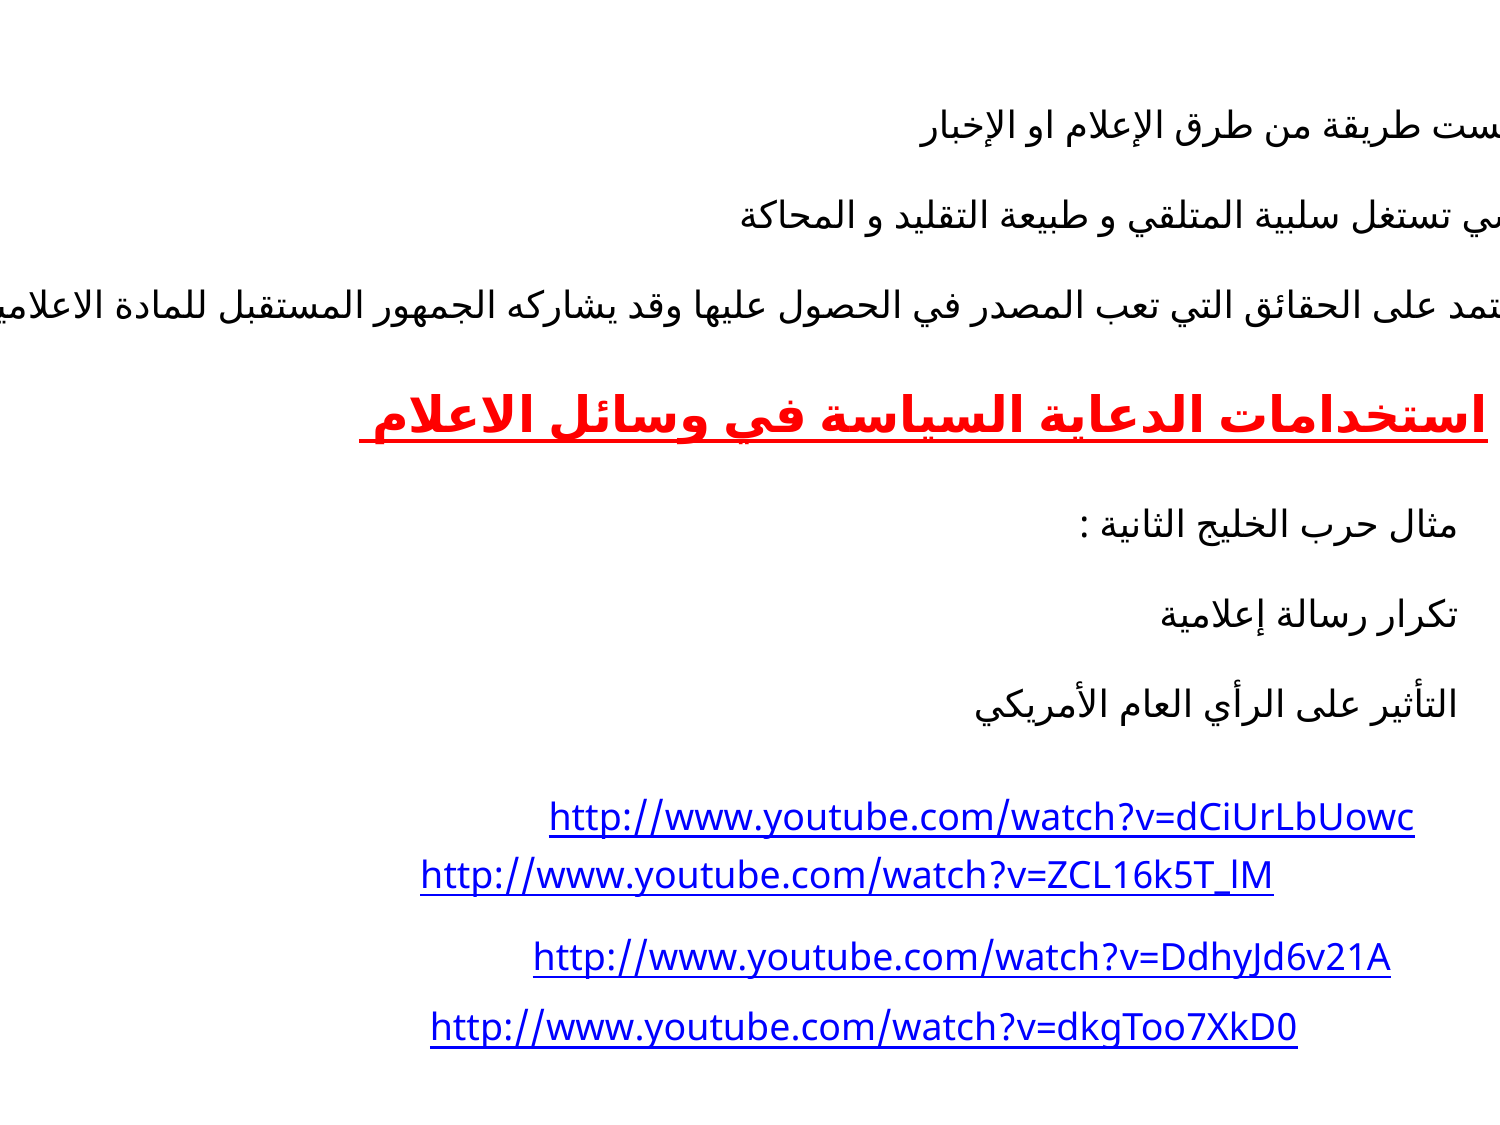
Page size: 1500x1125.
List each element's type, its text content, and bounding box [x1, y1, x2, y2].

text_box http://www.youtube.com/watch?v=ZCL16k5T_lM [316, 843, 1289, 953]
text_box http://www.youtube.com/watch?v=dCiUrLbUowc [527, 785, 1430, 894]
text_box http://www.youtube.com/watch?v=dkgToo7XkD0 [316, 996, 1313, 1105]
text_box استخدامات الدعاية السياسة في وسائل الاعلام [344, 374, 1500, 495]
text_box الدعاية ليست طريقة من طرق الإعلام او الإخبار إيحاء نفسي تستغل سلبية المتلقي و طبيعة التقليد و المحاكة الاعلام يعتمد على الحقائق التي تعب المصدر في الحصول عليها وقد يشاركه الجمهور المستقبل للمادة الاعلامية في ذاتها [0, 93, 1500, 334]
text_box مثال حرب الخليج الثانية : تكرار رسالة إعلامية التأثير على الرأي العام الأمريكي [949, 492, 1474, 732]
text_box http://www.youtube.com/watch?v=DdhyJd6v21A [386, 925, 1407, 1035]
